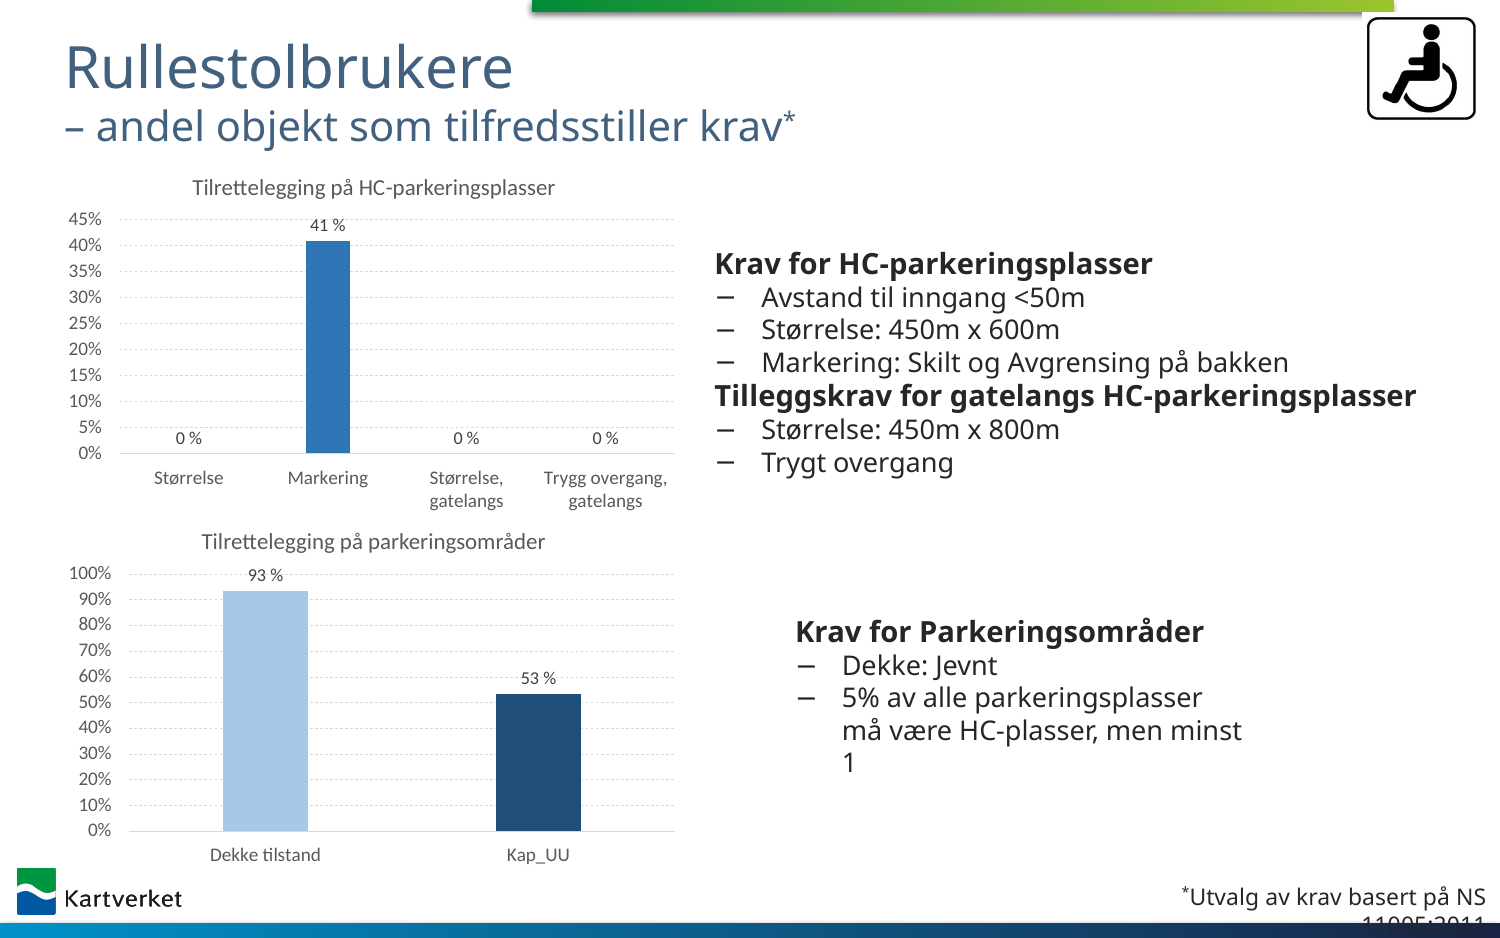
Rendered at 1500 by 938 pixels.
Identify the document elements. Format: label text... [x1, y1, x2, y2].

picture [1362, 12, 1481, 126]
picture [62, 520, 686, 874]
text_box Krav for Parkeringsområder Dekke: Jevnt 5% av alle parkeringsplasser må være HC-plasser, men minst 1 [780, 605, 1261, 786]
text_box Krav for HC-parkeringsplasser Avstand til inngang <50m Størrelse: 450m x 600m Markering: Skilt og Avgrensing på bakken Tilleggskrav for gatelangs HC-parkeringsplasser Størrelse: 450m x 800m Trygt overgang [699, 237, 1433, 485]
picture [62, 166, 686, 519]
text_box *Utvalg av krav basert på NS 11005:2011 [1068, 873, 1500, 938]
text_box Rullestolbrukere – andel objekt som tilfredsstiller krav* [49, 25, 1431, 158]
